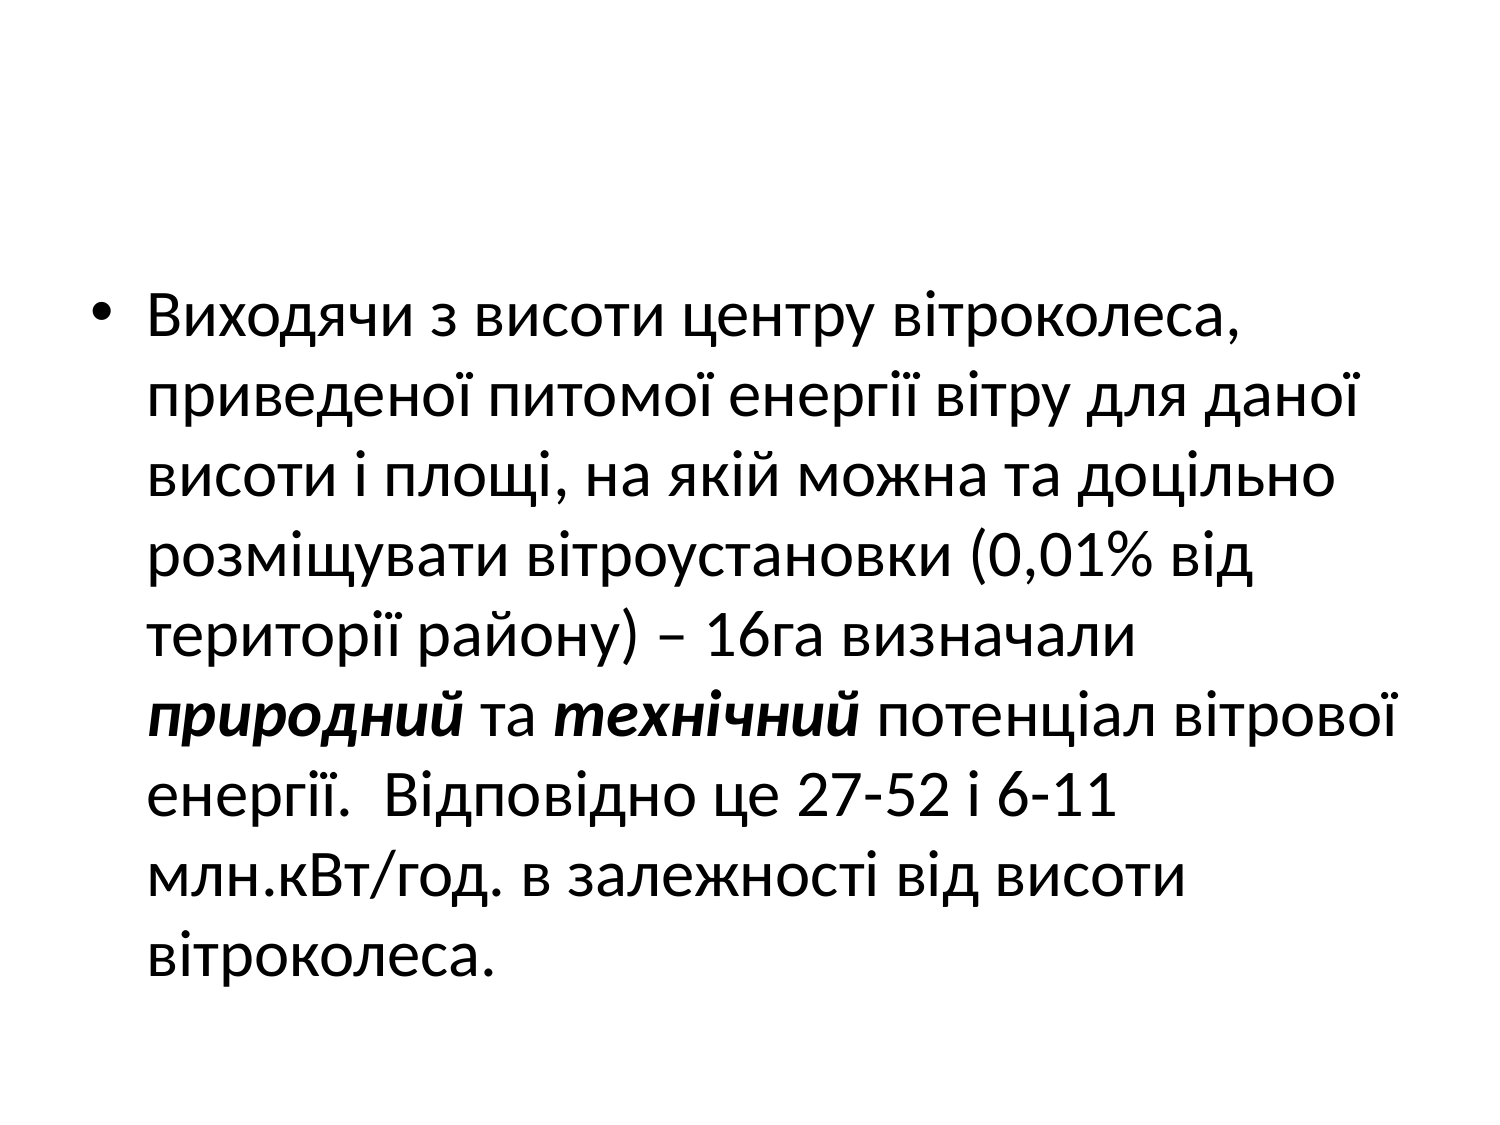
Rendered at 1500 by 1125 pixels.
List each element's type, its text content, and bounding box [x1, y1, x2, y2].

list Виходячи з висоти центру вітроколеса, приведеної питомої енергії вітру для даної висоти і площі, на якій можна та доцільно розміщувати вітроустановки (0,01% від території району) – 16га визначали природний та технічний потенціал вітрової енергії. Відповідно це 27-52 і 6-11 млн.кВт/год. в залежності від висоти вітроколеса. [75, 262, 1425, 1005]
